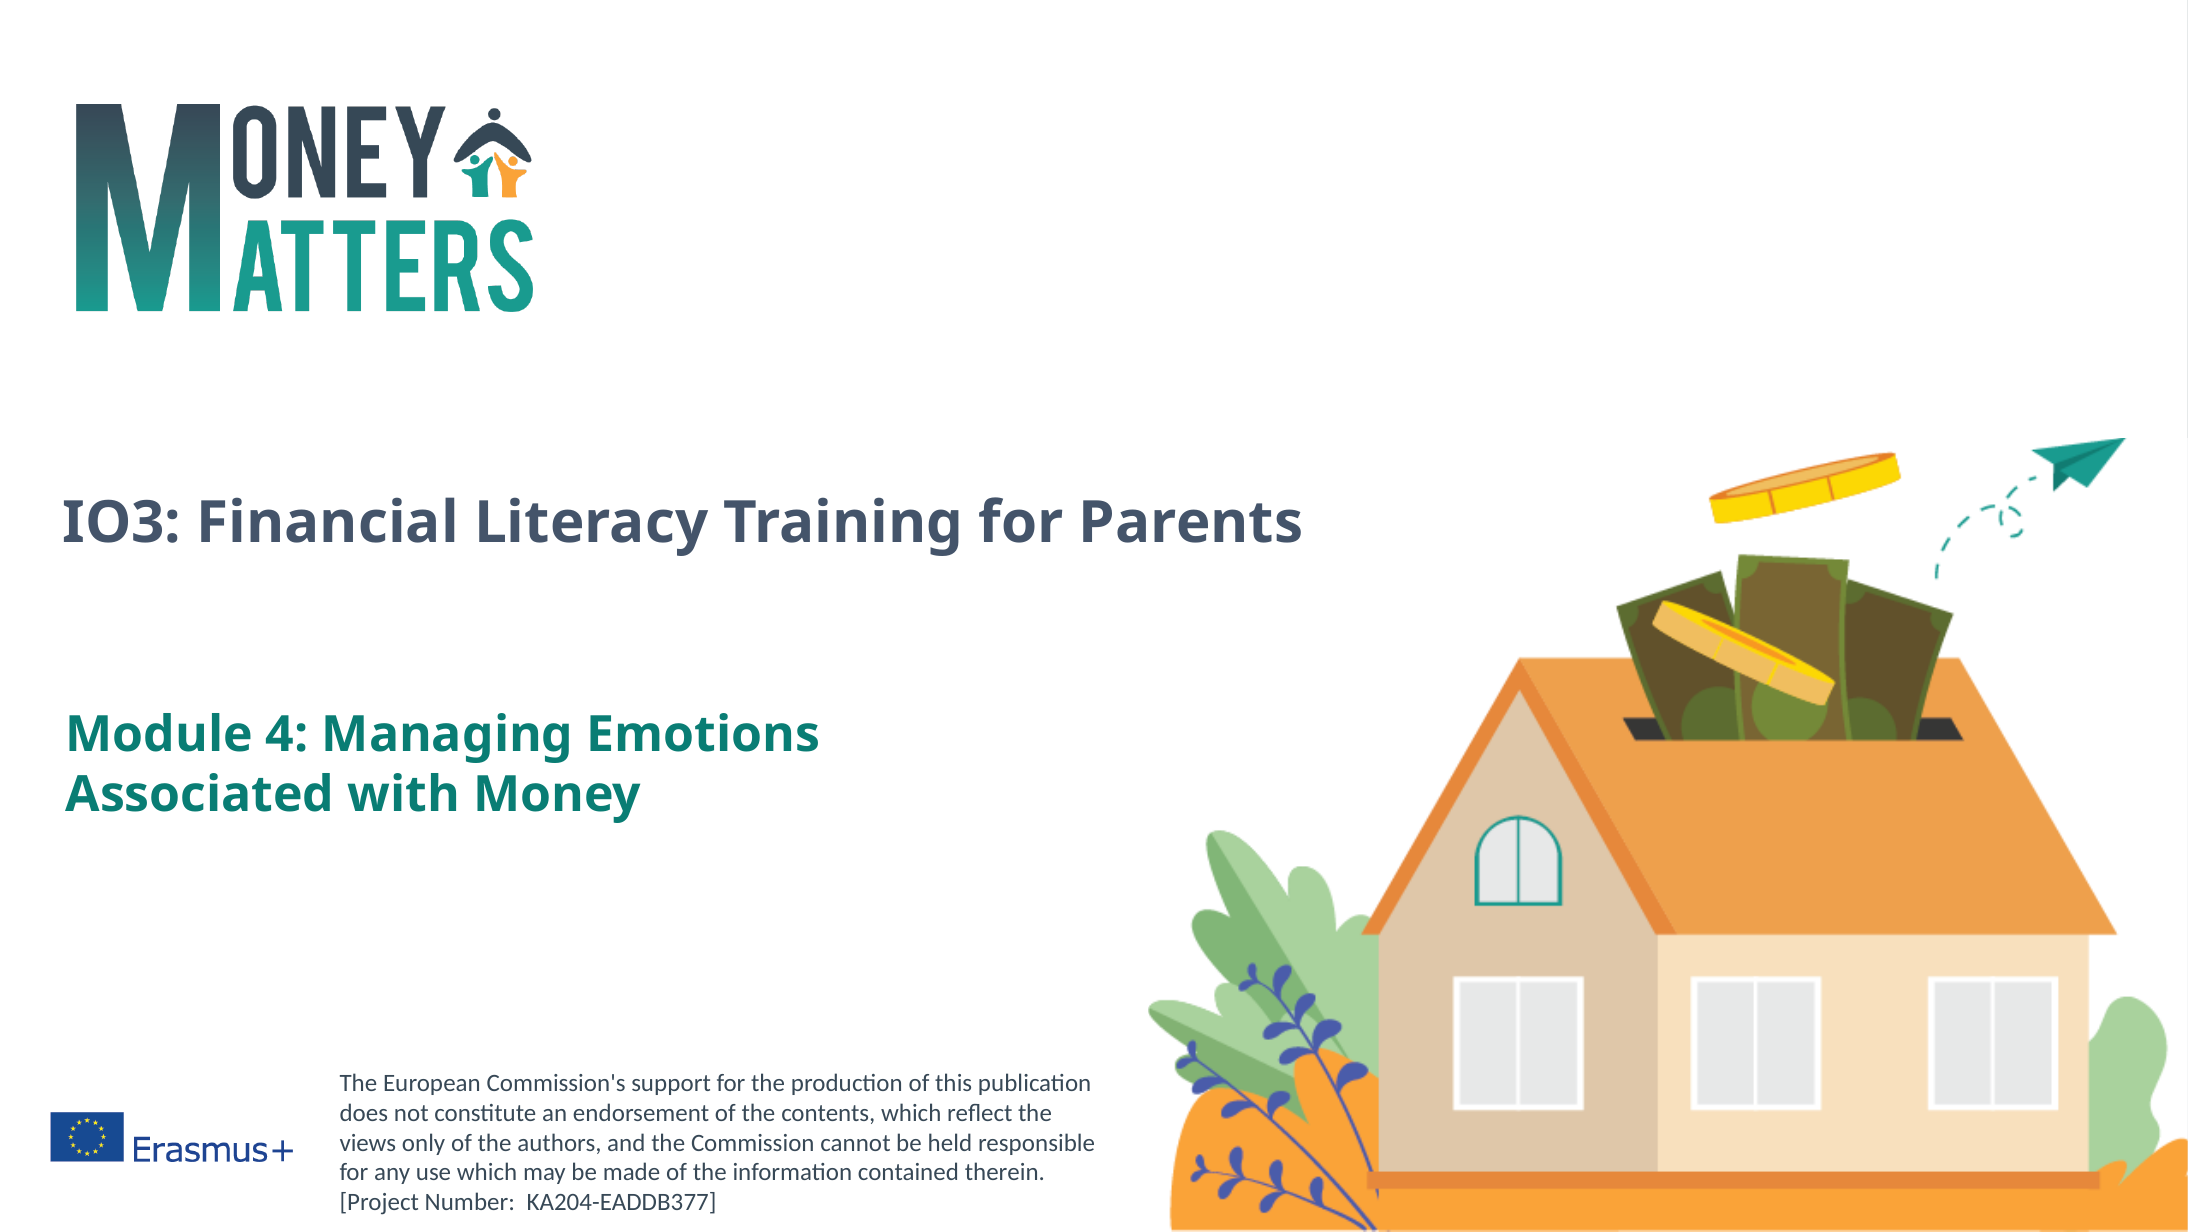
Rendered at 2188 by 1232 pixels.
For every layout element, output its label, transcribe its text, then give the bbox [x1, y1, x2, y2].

picture [76, 104, 533, 312]
picture [1148, 438, 2188, 1232]
title IO3: Financial Literacy Training for Parents [50, 484, 1355, 646]
subtitle Module 4: Managing Emotions Associated with Money [50, 694, 1053, 848]
picture [50, 1111, 293, 1162]
